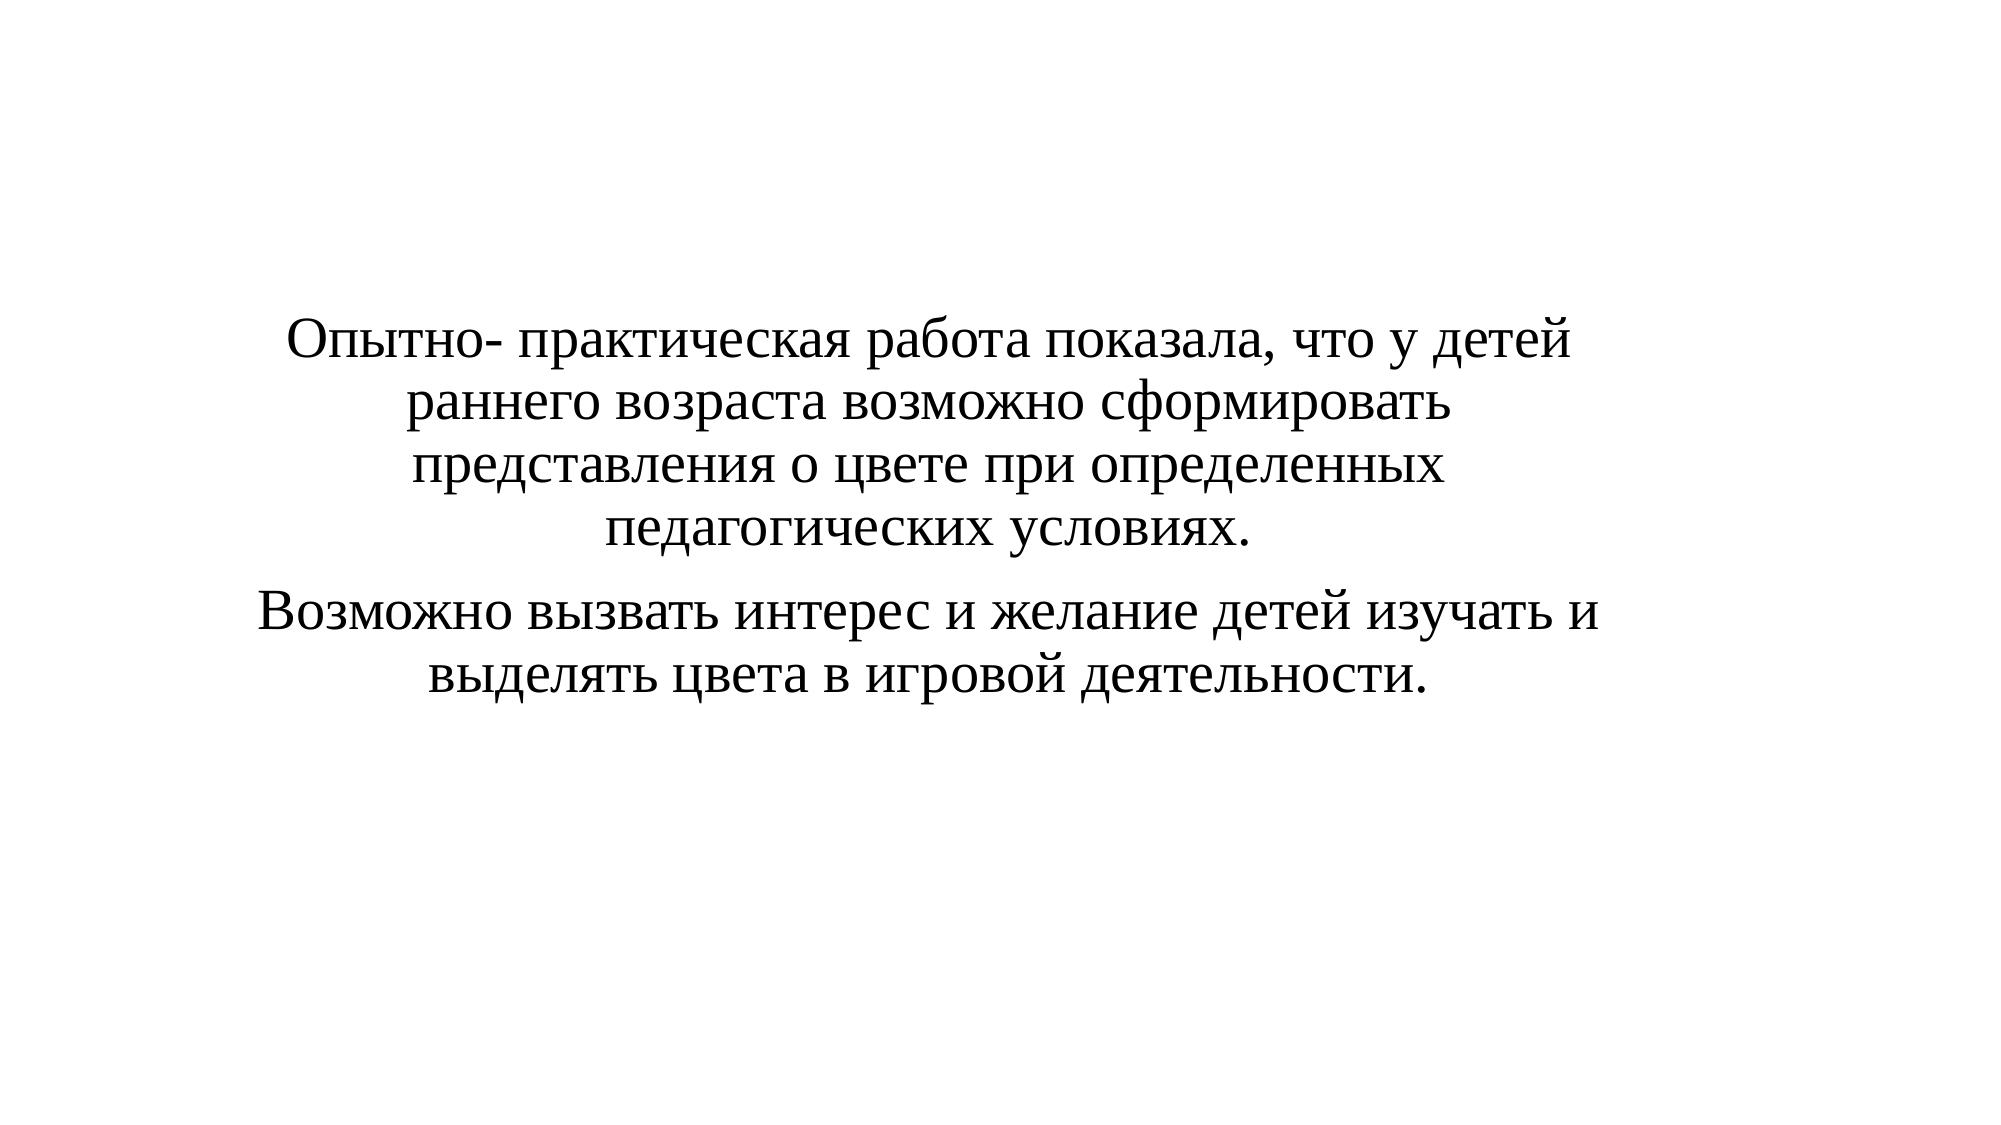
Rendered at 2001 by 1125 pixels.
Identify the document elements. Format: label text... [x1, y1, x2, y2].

list Опытно- практическая работа показала, что у детей раннего возраста возможно сформировать представления о цвете при определенных педагогических условиях. Возможно вызвать интерес и желание детей изучать и выделять цвета в игровой деятельности. [223, 299, 1635, 936]
